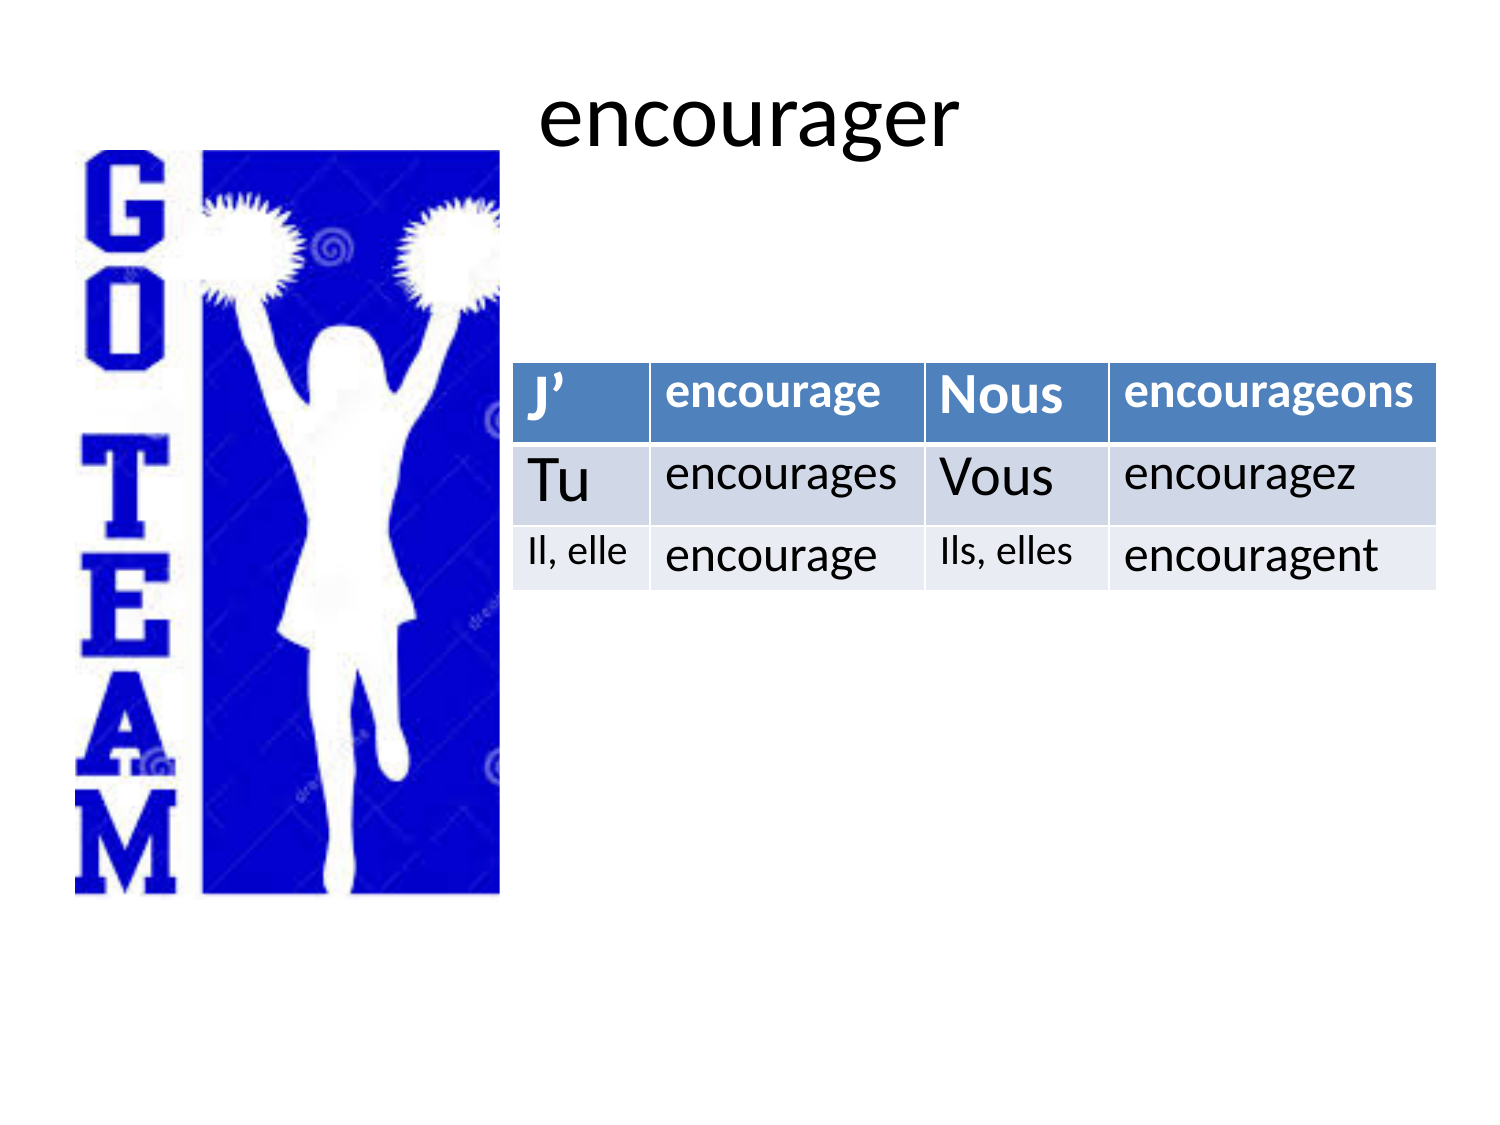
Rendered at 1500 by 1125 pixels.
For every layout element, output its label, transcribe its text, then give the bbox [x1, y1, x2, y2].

table_cell encourage [651, 527, 924, 590]
table_cell encouragent [1110, 527, 1436, 590]
title encourager [75, 45, 1425, 175]
table_header encourage [651, 363, 924, 442]
table_header Nous [926, 363, 1108, 442]
table_cell Ils, elles [926, 527, 1108, 590]
picture [74, 149, 500, 901]
table_cell Tu [513, 447, 649, 525]
table_cell encouragez [1110, 447, 1436, 525]
table_header J’ [513, 363, 649, 442]
table_cell Il, elle [513, 527, 649, 590]
table_cell Vous [926, 447, 1108, 525]
table_header encourageons [1110, 363, 1436, 442]
table_cell encourages [651, 447, 924, 525]
